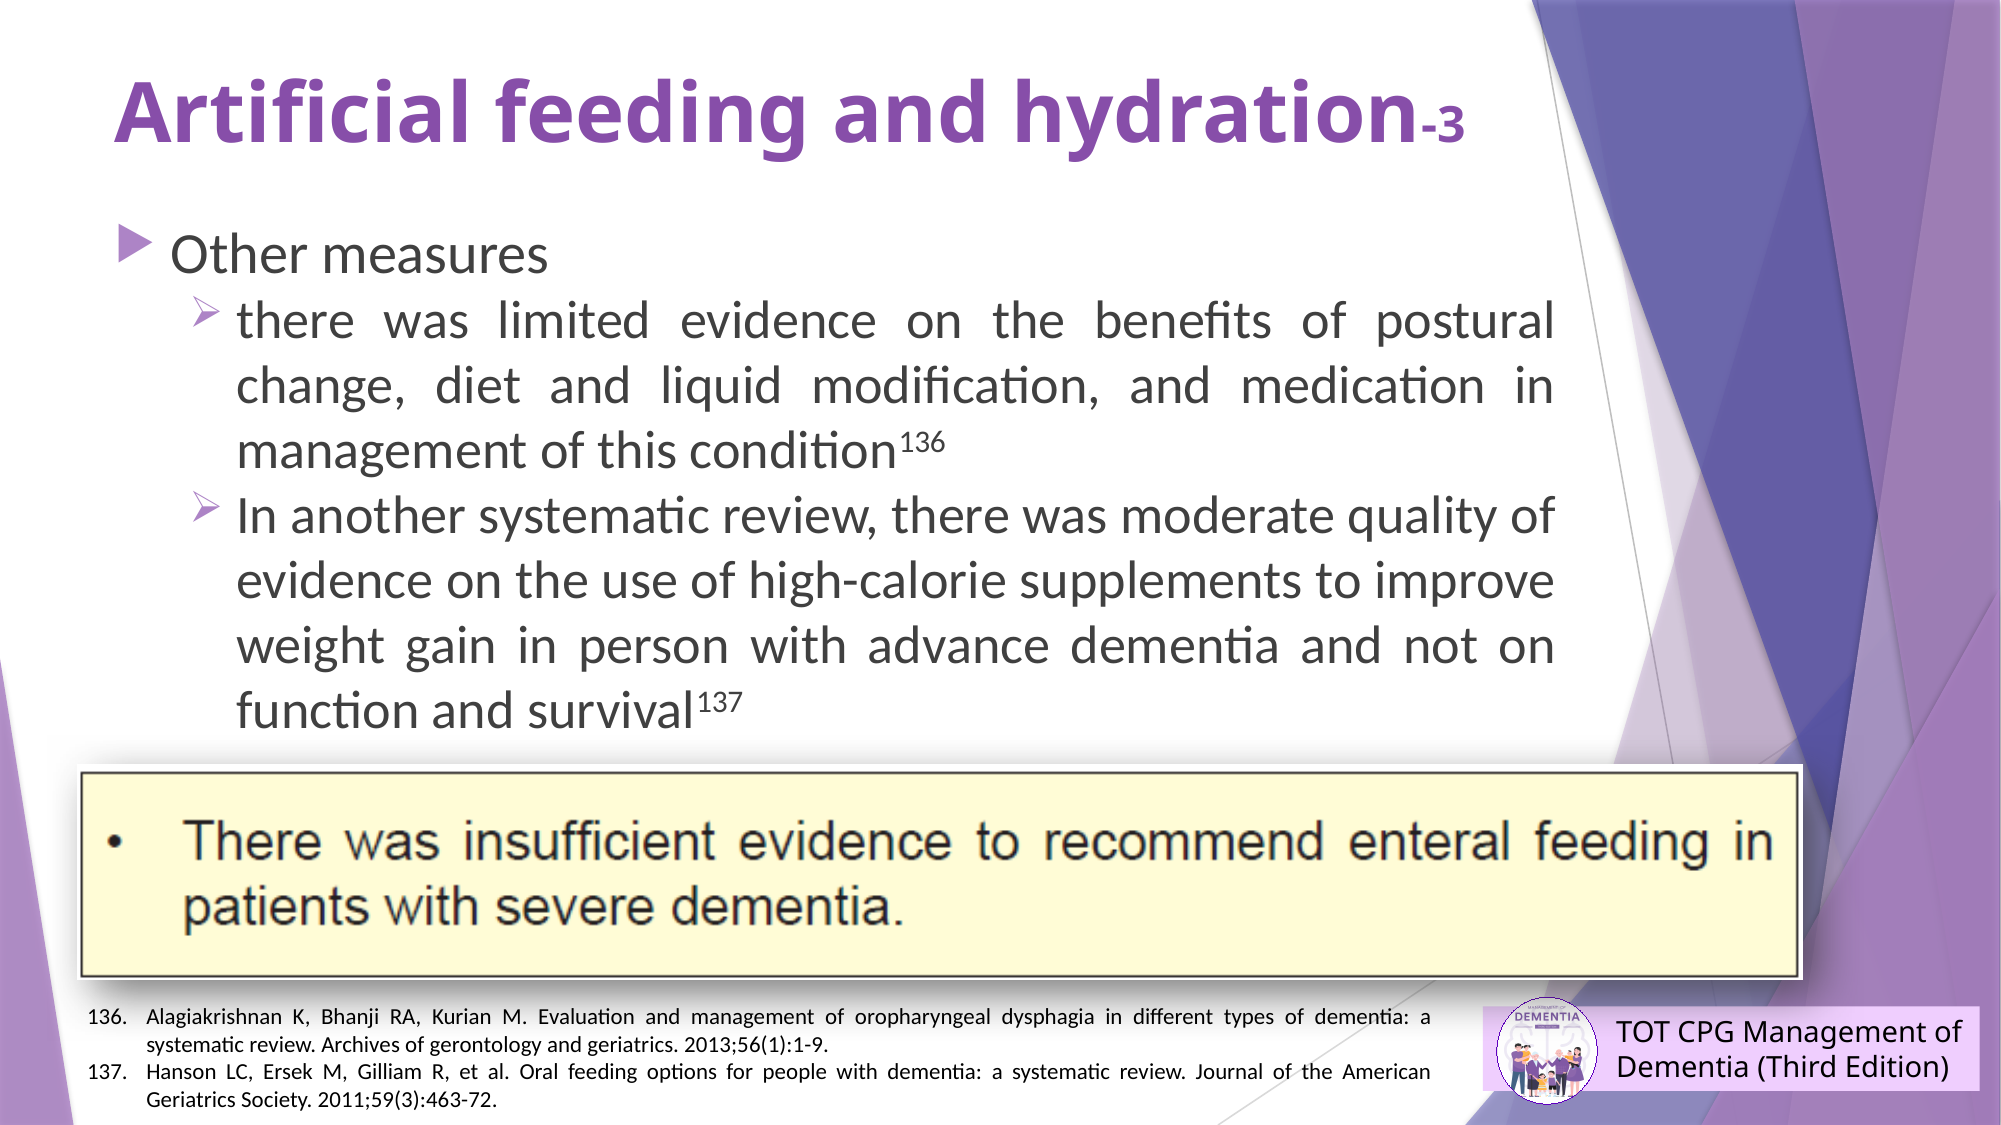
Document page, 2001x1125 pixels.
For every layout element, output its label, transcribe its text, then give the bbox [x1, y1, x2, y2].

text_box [1482, 996, 1981, 1105]
picture [77, 764, 1804, 980]
list Other measures there was limited evidence on the benefits of postural change, diet and liquid modification, and medication in management of this condition136 In another systematic review, there was moderate quality of evidence on the use of high-calorie supplements to improve weight gain in person with advance dementia and not on function and survival137 [99, 207, 1573, 750]
title Artificial feeding and hydration-3 [99, 51, 1510, 207]
text_box Alagiakrishnan K, Bhanji RA, Kurian M. Evaluation and management of oropharyngeal dysphagia in different types of dementia: a systematic review. Archives of gerontology and geriatrics. 2013;56(1):1-9. Hanson LC, Ersek M, Gilliam R, et al. Oral feeding options for people with dementia: a systematic review. Journal of the American Geriatrics Society. 2011;59(3):463-72. [72, 994, 1448, 1119]
